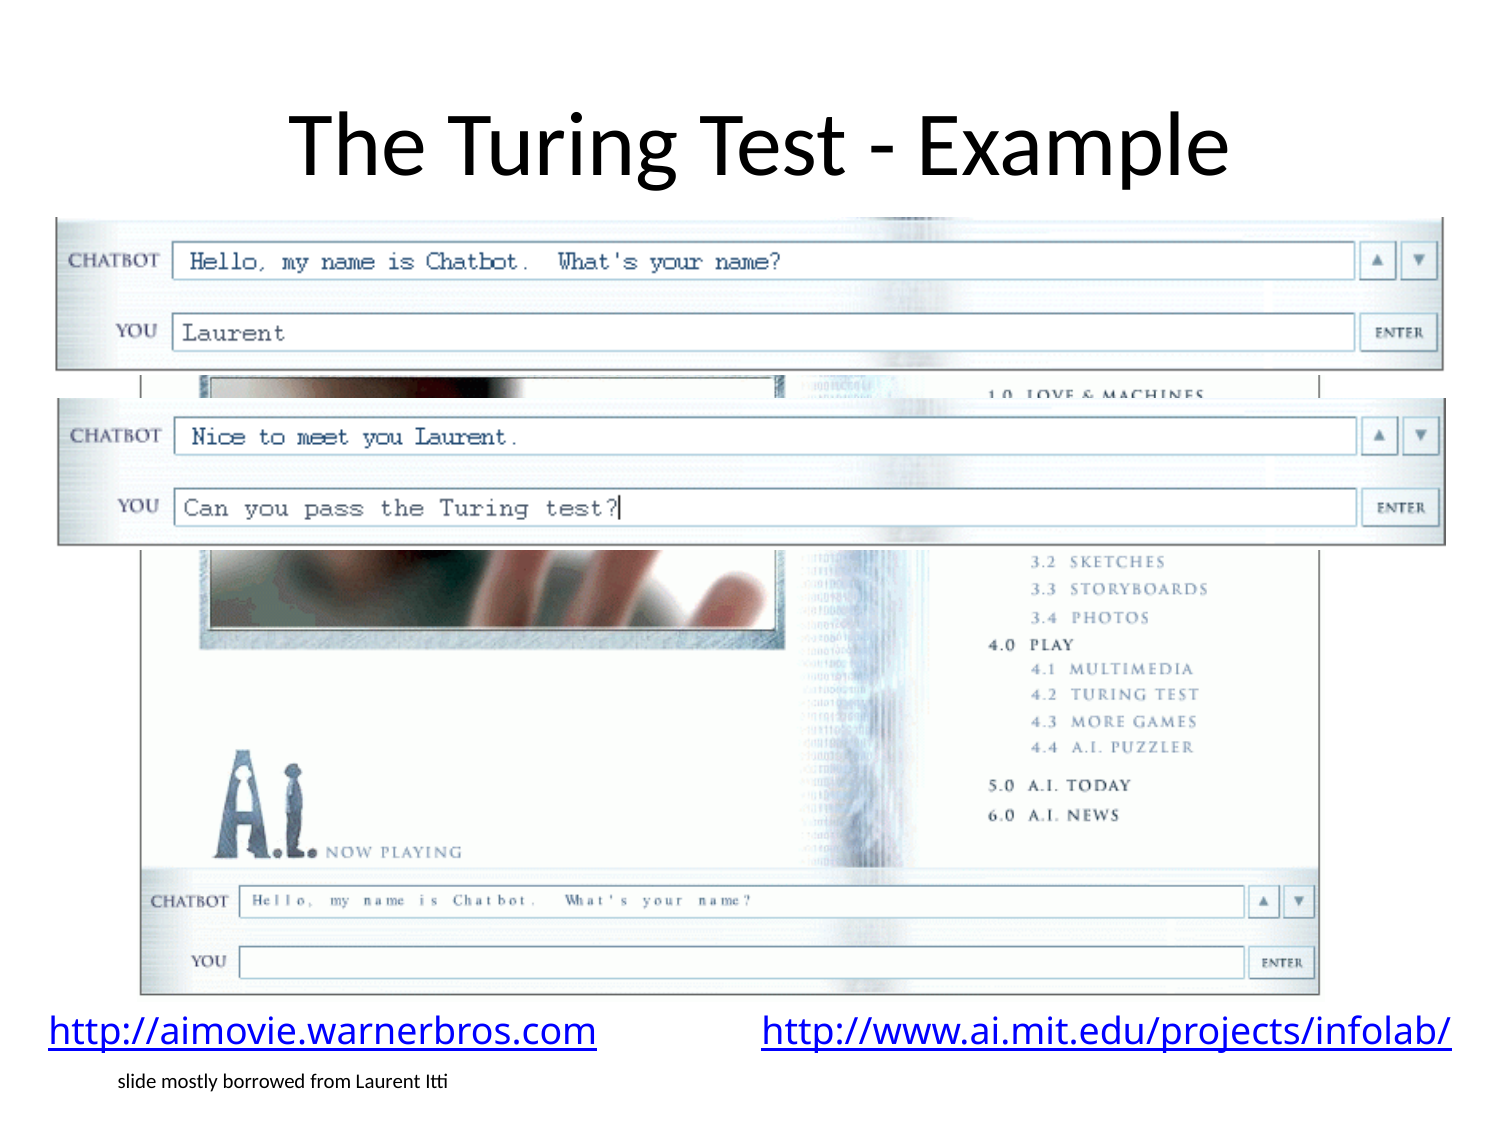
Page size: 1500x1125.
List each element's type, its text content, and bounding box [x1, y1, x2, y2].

title The Turing Test - Example [75, 45, 1425, 215]
picture [54, 217, 1446, 1002]
text_box slide mostly borrowed from Laurent Itti [102, 1060, 464, 1100]
text_box http://aimovie.warnerbros.com [33, 999, 613, 1060]
text_box http://www.ai.mit.edu/projects/infolab/ [746, 999, 1467, 1066]
